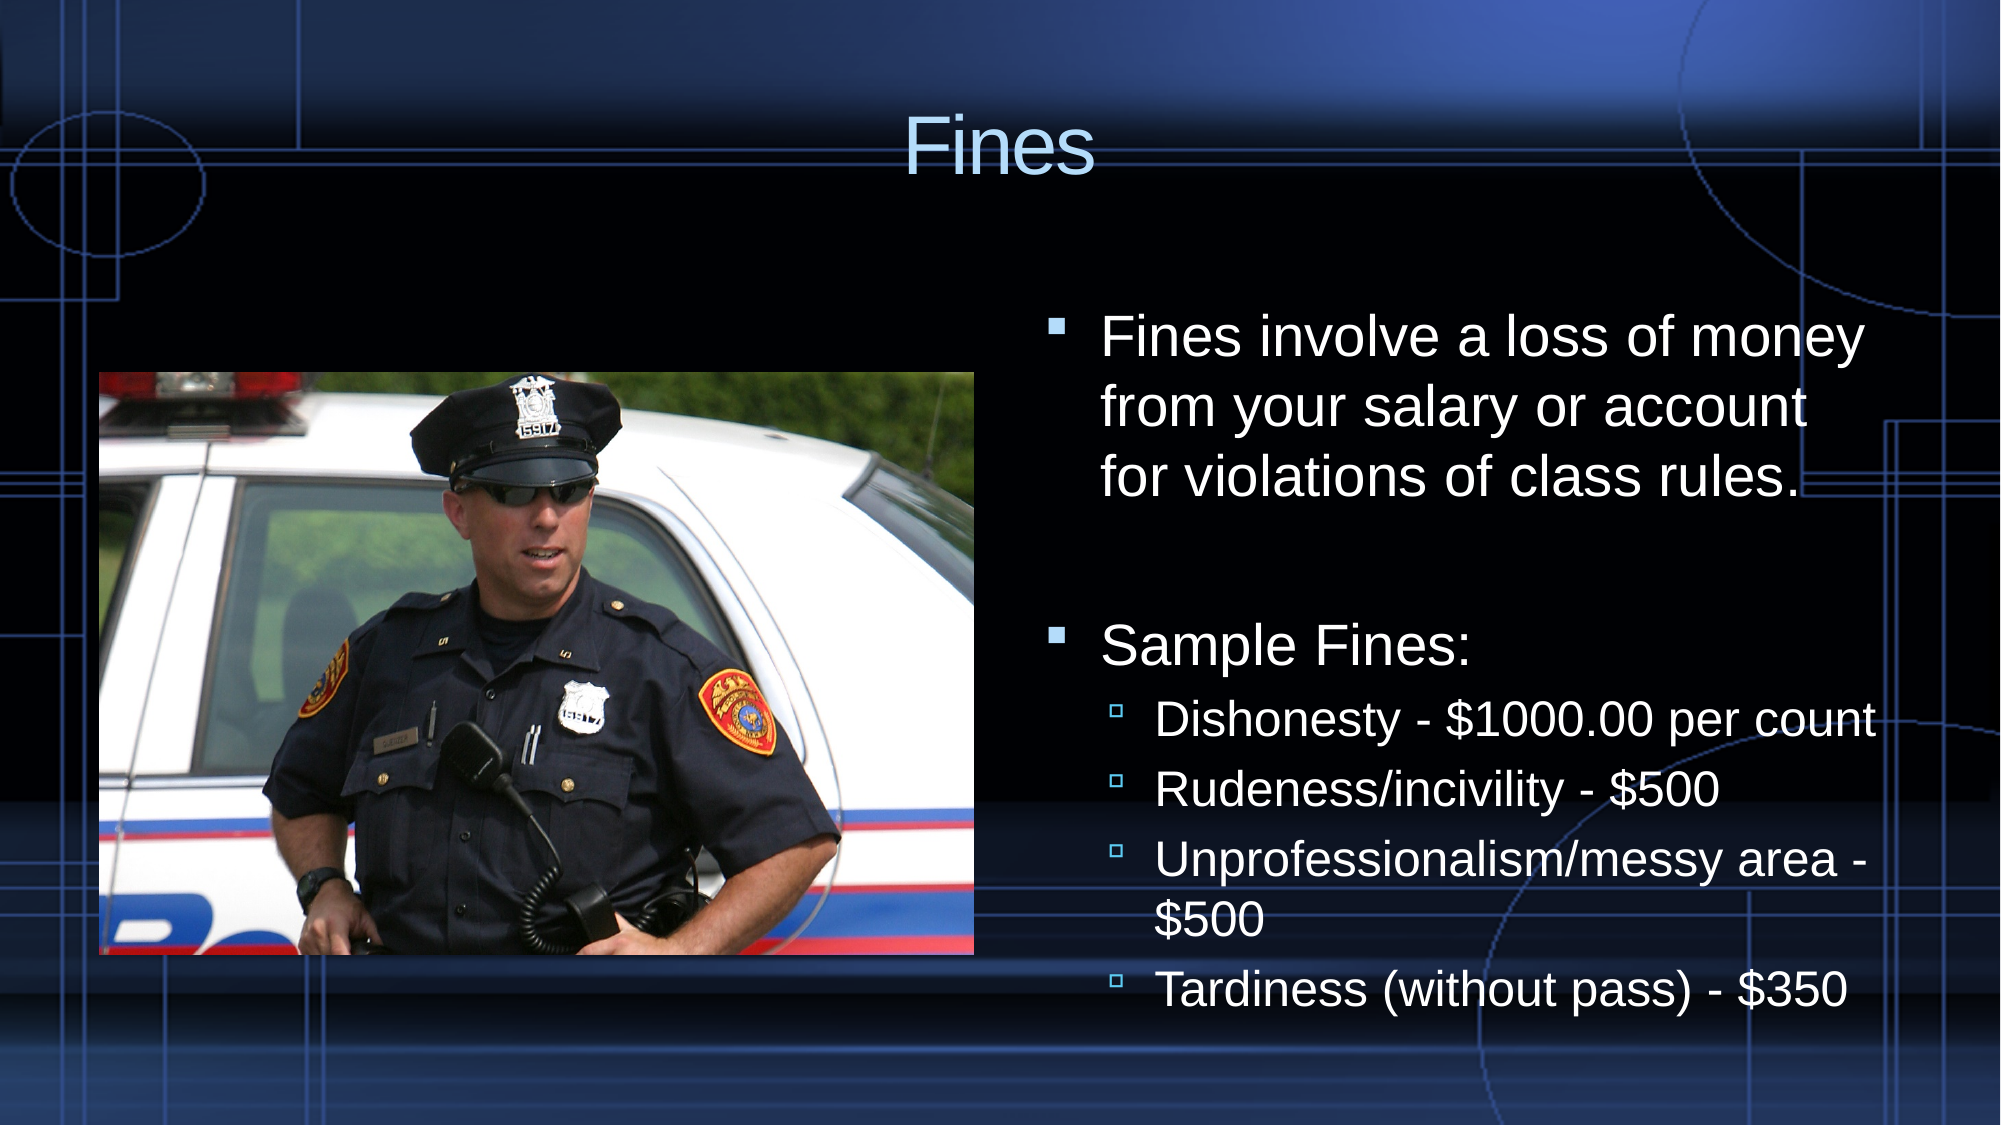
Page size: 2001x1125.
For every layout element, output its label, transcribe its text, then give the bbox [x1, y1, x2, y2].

picture [0, 0, 2001, 1125]
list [99, 371, 975, 956]
title Fines [99, 83, 1900, 234]
list Fines involve a loss of money from your salary or account for violations of class rules. Sample Fines: Dishonesty - $1000.00 per count Rudeness/incivility - $500 Unprofessionalism/messy area - $500 Tardiness (without pass) - $350 [1018, 290, 1902, 1033]
